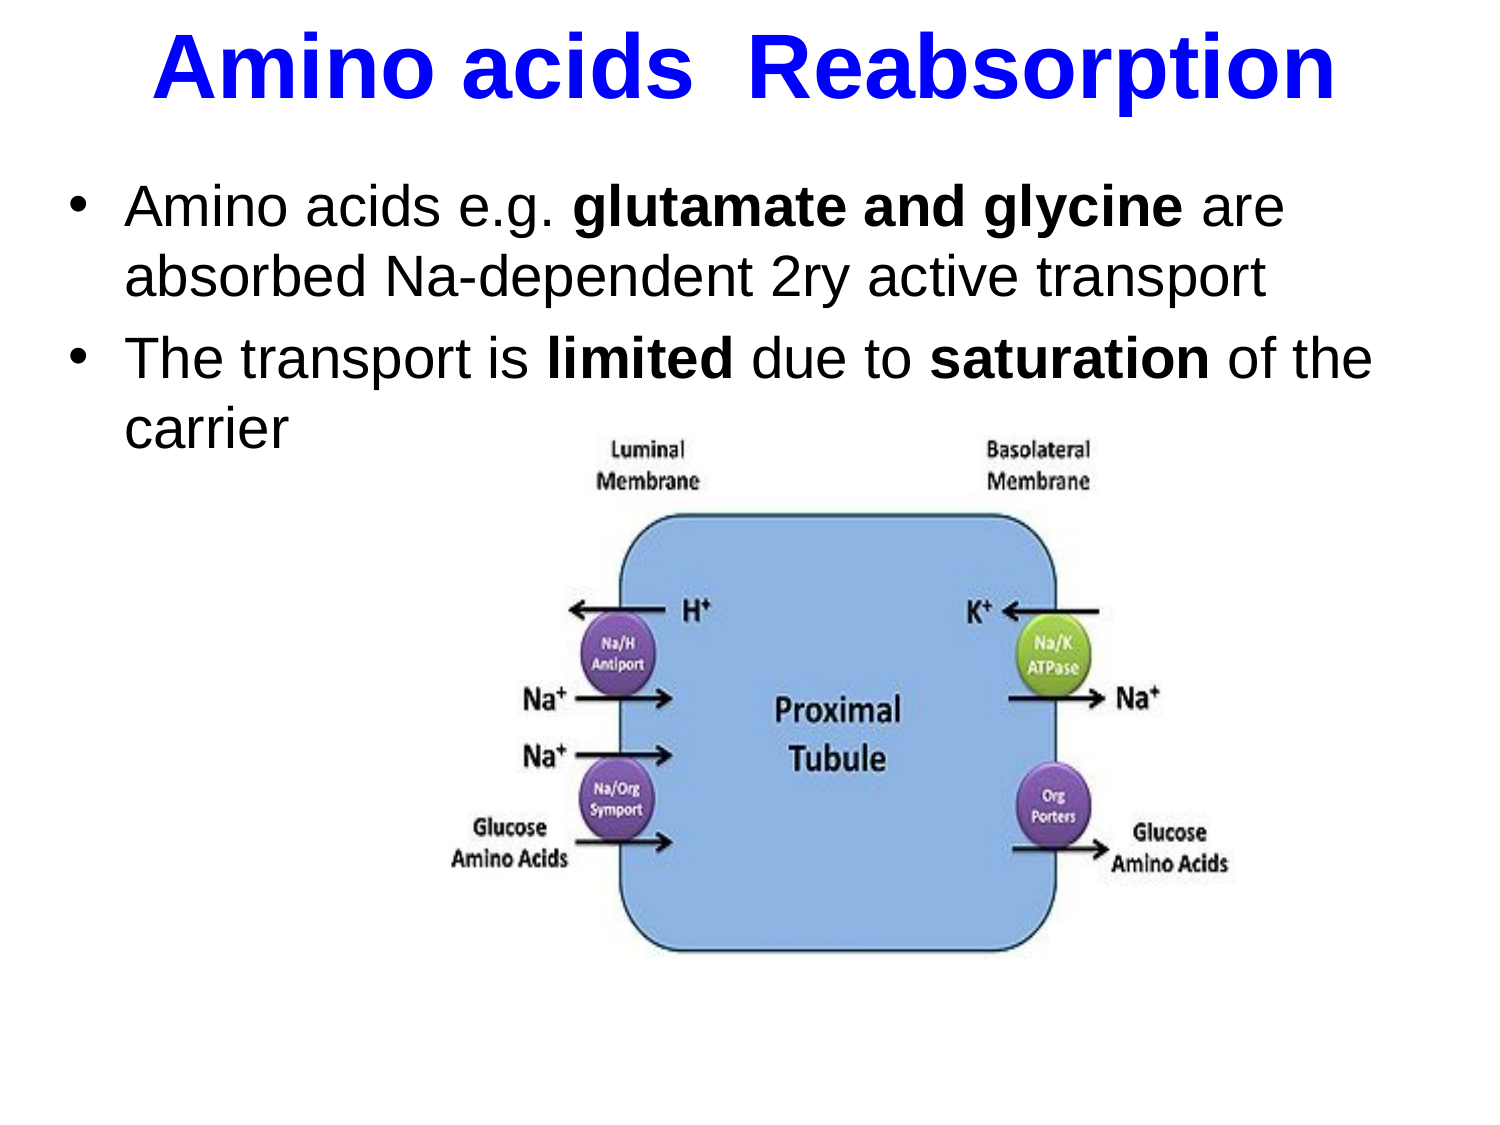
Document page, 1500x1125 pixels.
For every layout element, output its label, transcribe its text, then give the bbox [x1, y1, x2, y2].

picture [442, 420, 1235, 965]
list Amino acids e.g. glutamate and glycine are absorbed Na-dependent 2ry active transport The transport is limited due to saturation of the carrier [53, 160, 1447, 904]
text_box Amino acids Reabsorption [136, 0, 1354, 125]
